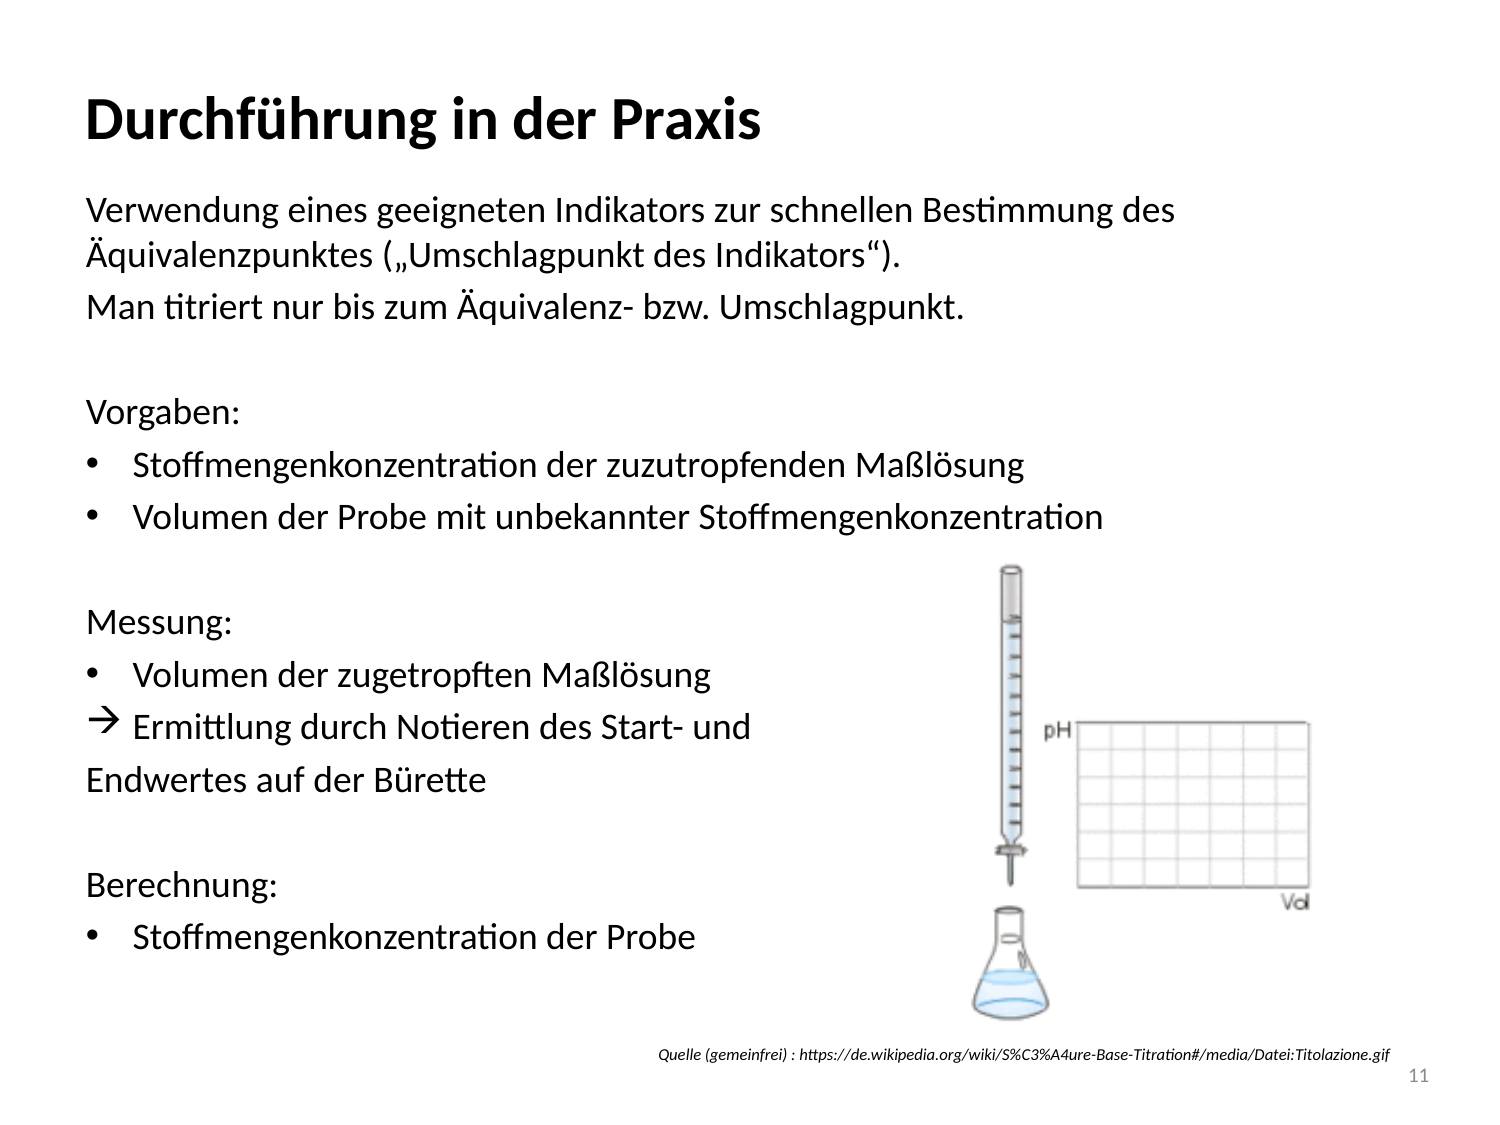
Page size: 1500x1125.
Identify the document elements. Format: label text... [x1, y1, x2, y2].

text_box Quelle (gemeinfrei) : https://de.wikipedia.org/wiki/S%C3%A4ure-Base-Titration#/media/Datei:Titolazione.gif [643, 1036, 1483, 1072]
title Durchführung in der Praxis [70, 70, 1430, 160]
picture [909, 526, 1371, 1059]
slide_number 11 [1311, 1072, 1430, 1087]
list Verwendung eines geeigneten Indikators zur schnellen Bestimmung des Äquivalenzpunktes („Umschlagpunkt des Indikators“). Man titriert nur bis zum Äquivalenz- bzw. Umschlagpunkt. Vorgaben: Stoffmengenkonzentration der zuzutropfenden Maßlösung Volumen der Probe mit unbekannter Stoffmengenkonzentration Messung: Volumen der zugetropften Maßlösung Ermittlung durch Notieren des Start- und Endwertes auf der Bürette Berechnung: Stoffmengenkonzentration der Probe [70, 177, 1430, 1004]
